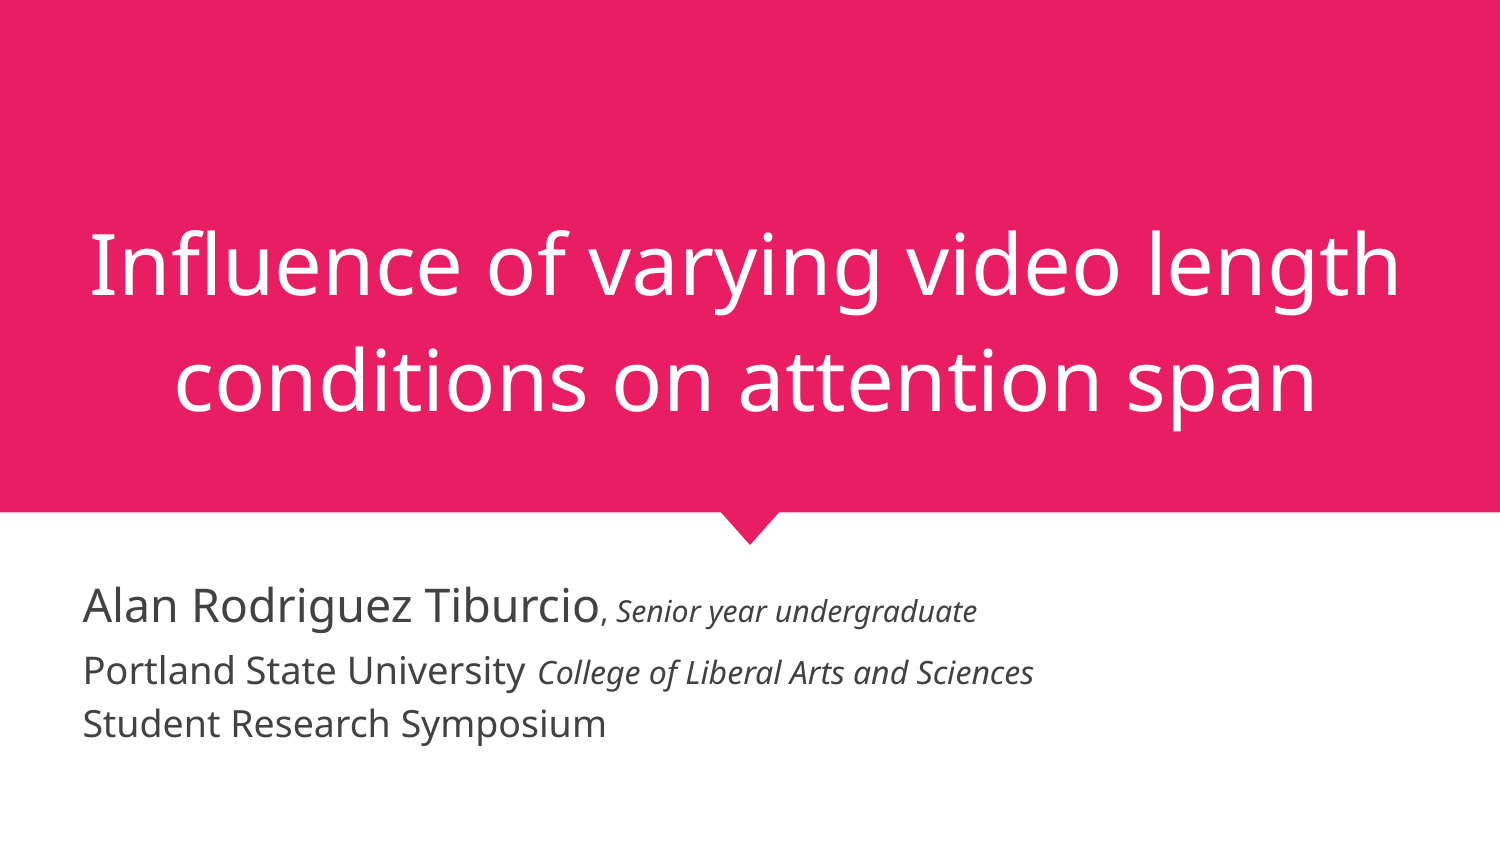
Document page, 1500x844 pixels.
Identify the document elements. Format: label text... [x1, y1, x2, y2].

title Influence of varying video length conditions on attention span [67, 105, 1427, 452]
subtitle Alan Rodriguez Tiburcio, Senior year undergraduate Portland State University College of Liberal Arts and Sciences Student Research Symposium [67, 557, 1427, 765]
